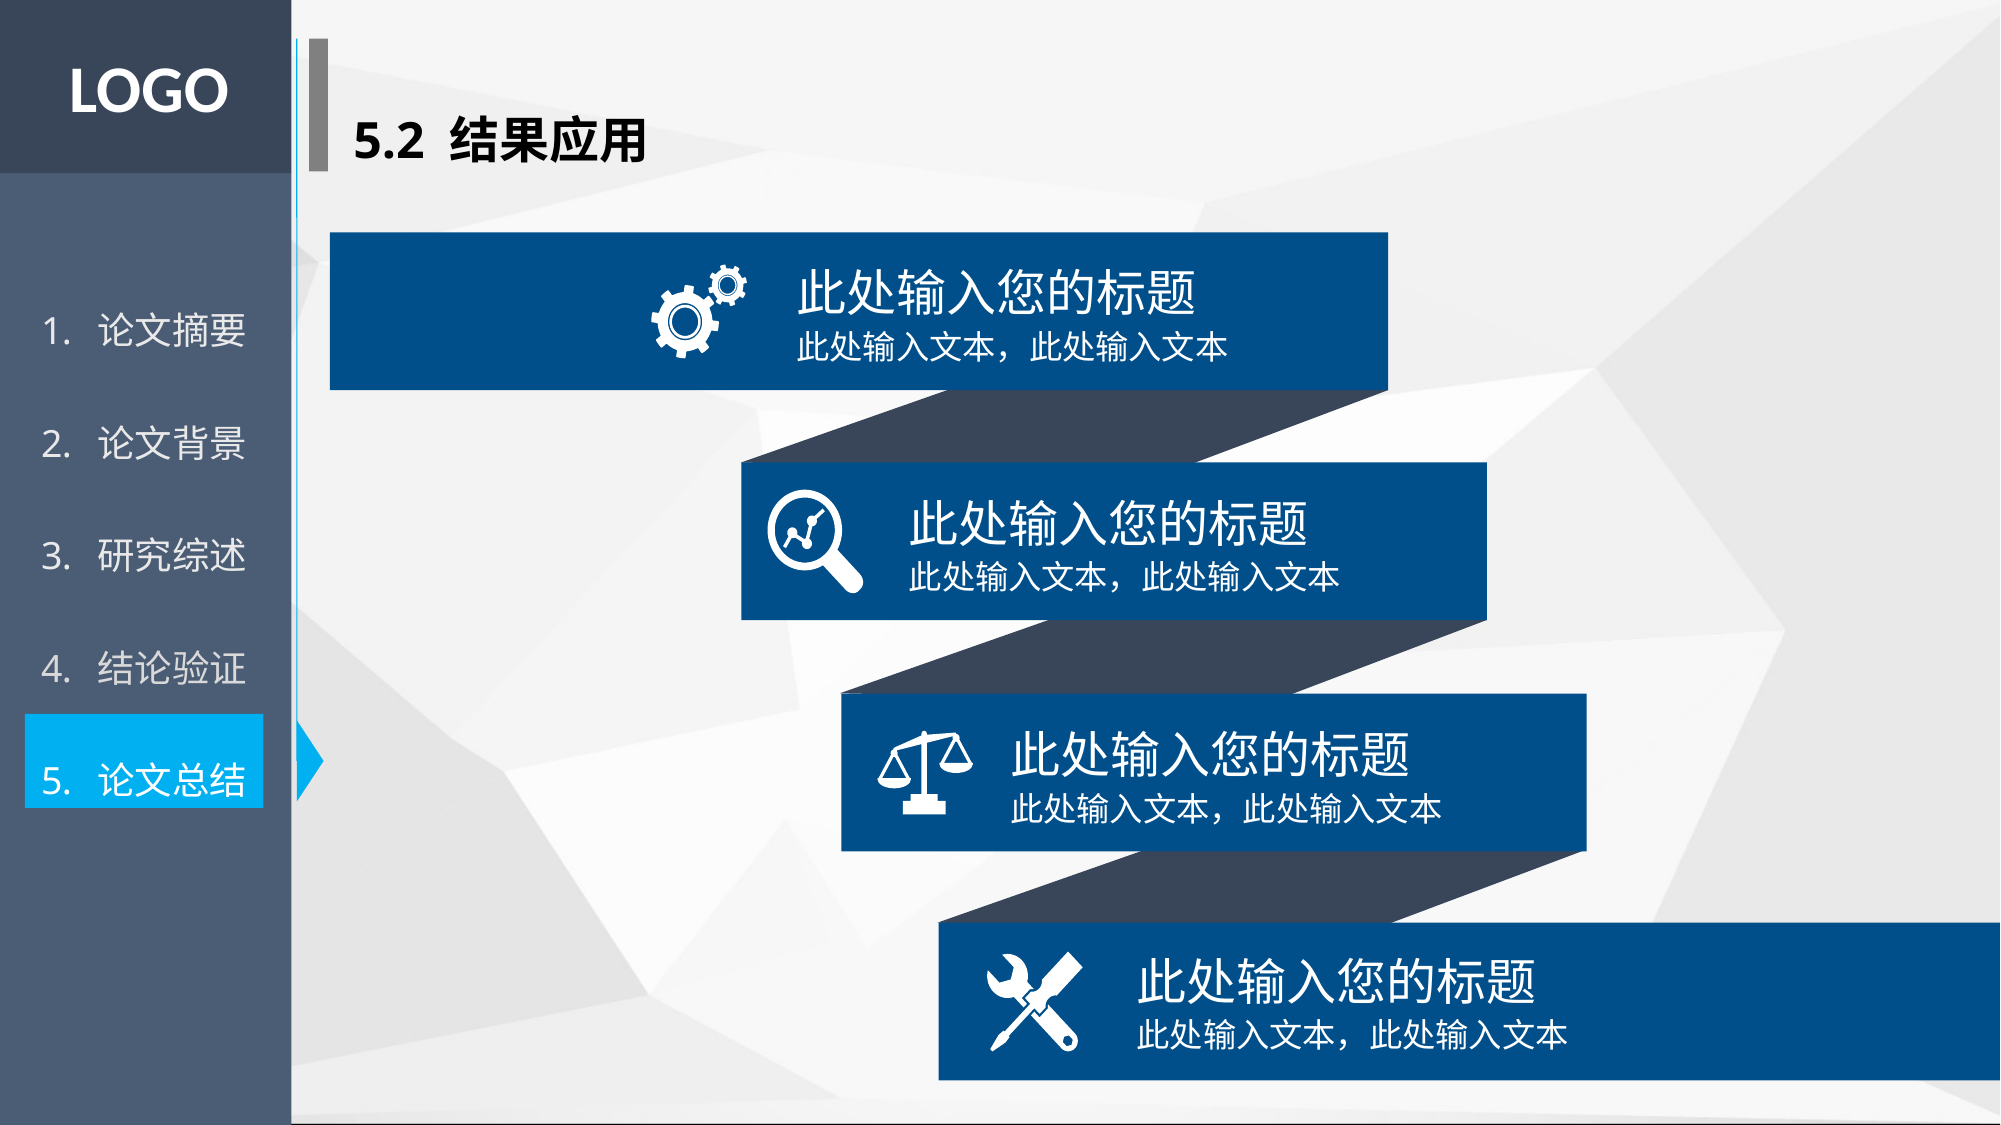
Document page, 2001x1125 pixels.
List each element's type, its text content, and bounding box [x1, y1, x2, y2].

text_box LOGO [54, 38, 245, 134]
text_box [839, 619, 1488, 695]
text_box [740, 391, 1389, 464]
picture [292, 0, 2001, 1125]
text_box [329, 232, 1389, 391]
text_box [741, 462, 1487, 621]
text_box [938, 922, 2000, 1081]
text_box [24, 713, 324, 808]
text_box [308, 38, 329, 172]
text_box 论文摘要 论文背景 研究综述 结论验证 论文总结 [26, 232, 263, 713]
text_box [937, 852, 1583, 924]
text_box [841, 693, 1587, 852]
text_box 5.2 结果应用 [338, 101, 665, 177]
